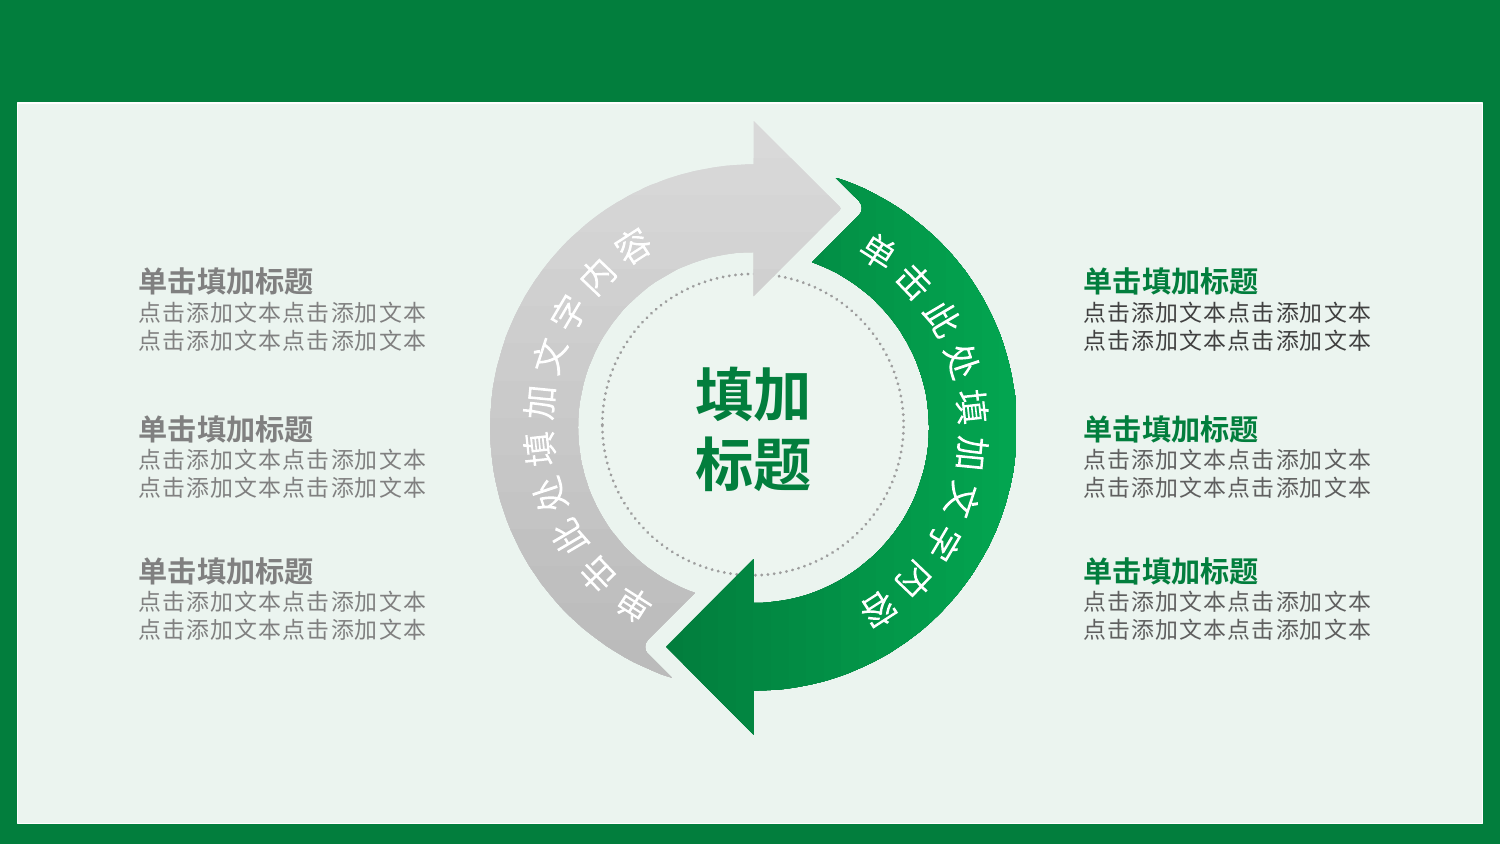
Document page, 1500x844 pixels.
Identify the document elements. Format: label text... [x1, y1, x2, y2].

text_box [446, 164, 1061, 692]
text_box 单击填加标题 点击添加文本点击添加文本 点击添加文本点击添加文本 [123, 256, 440, 362]
text_box 单击填加标题 点击添加文本点击添加文本 点击添加文本点击添加文本 [1068, 256, 1400, 362]
text_box 单击填加标题 点击添加文本点击添加文本 点击添加文本点击添加文本 [123, 403, 440, 509]
text_box 单击填加标题 点击添加文本点击添加文本 点击添加文本点击添加文本 [1068, 403, 1400, 509]
text_box 单击填加标题 点击添加文本点击添加文本 点击添加文本点击添加文本 [123, 545, 440, 651]
text_box 单击填加标题 点击添加文本点击添加文本 点击添加文本点击添加文本 [1068, 545, 1400, 651]
